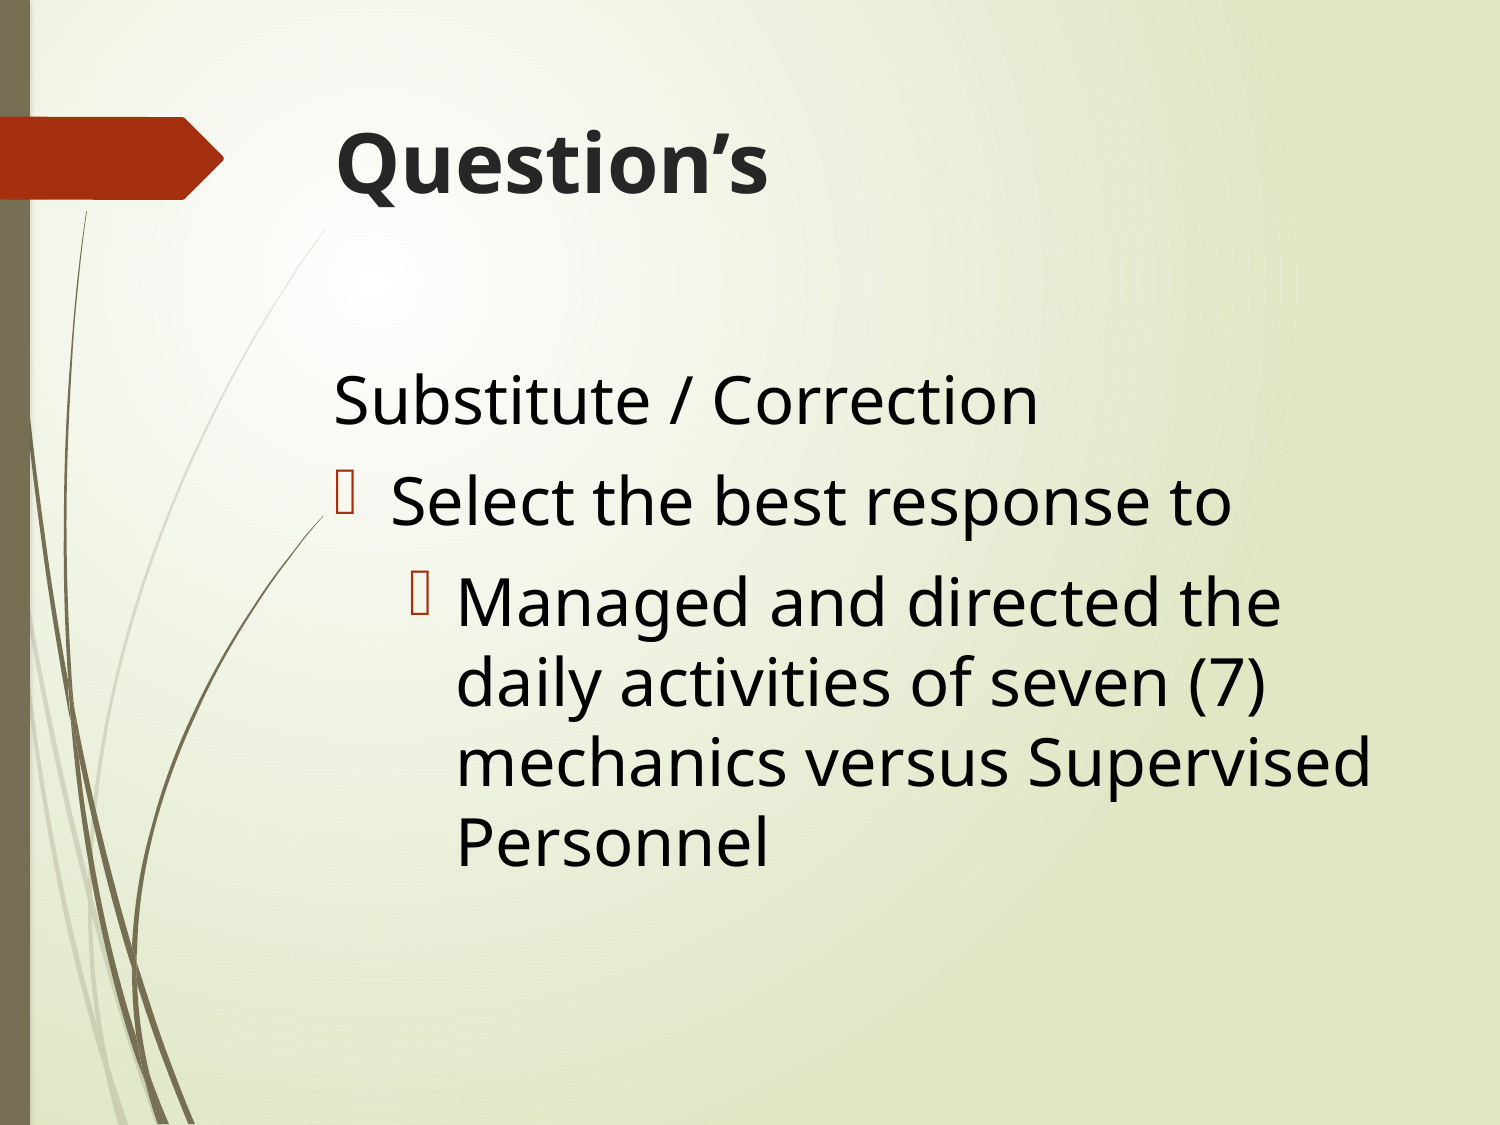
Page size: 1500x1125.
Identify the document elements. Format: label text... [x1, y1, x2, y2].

list Substitute / Correction Select the best response to Managed and directed the daily activities of seven (7) mechanics versus Supervised Personnel [318, 350, 1400, 970]
title Question’s [319, 102, 1400, 313]
